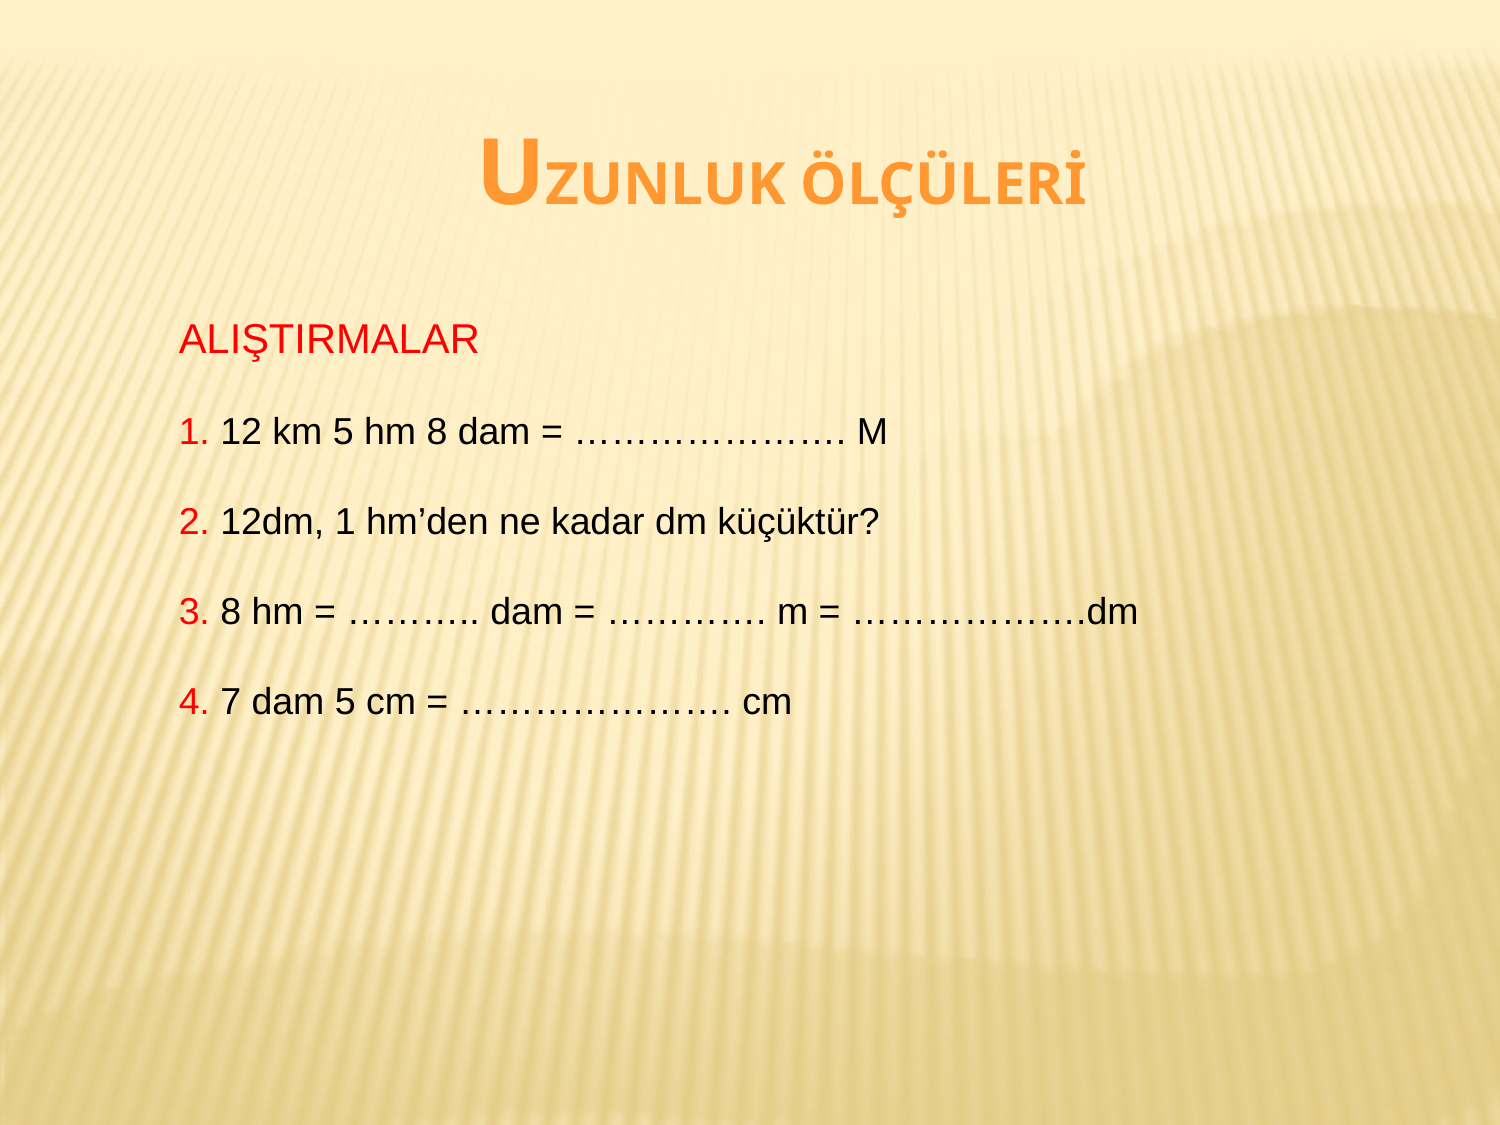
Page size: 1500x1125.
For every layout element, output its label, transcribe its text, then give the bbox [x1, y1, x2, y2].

text_box ALIŞTIRMALAR 1. 12 km 5 hm 8 dam = …………………. M 2. 12dm, 1 hm’den ne kadar dm küçüktür? 3. 8 hm = ……….. dam = …………. m = ……………….dm 4. 7 dam 5 cm = …………………. cm [163, 304, 1219, 730]
text_box Uzunluk ölçüleri [461, 105, 1102, 231]
